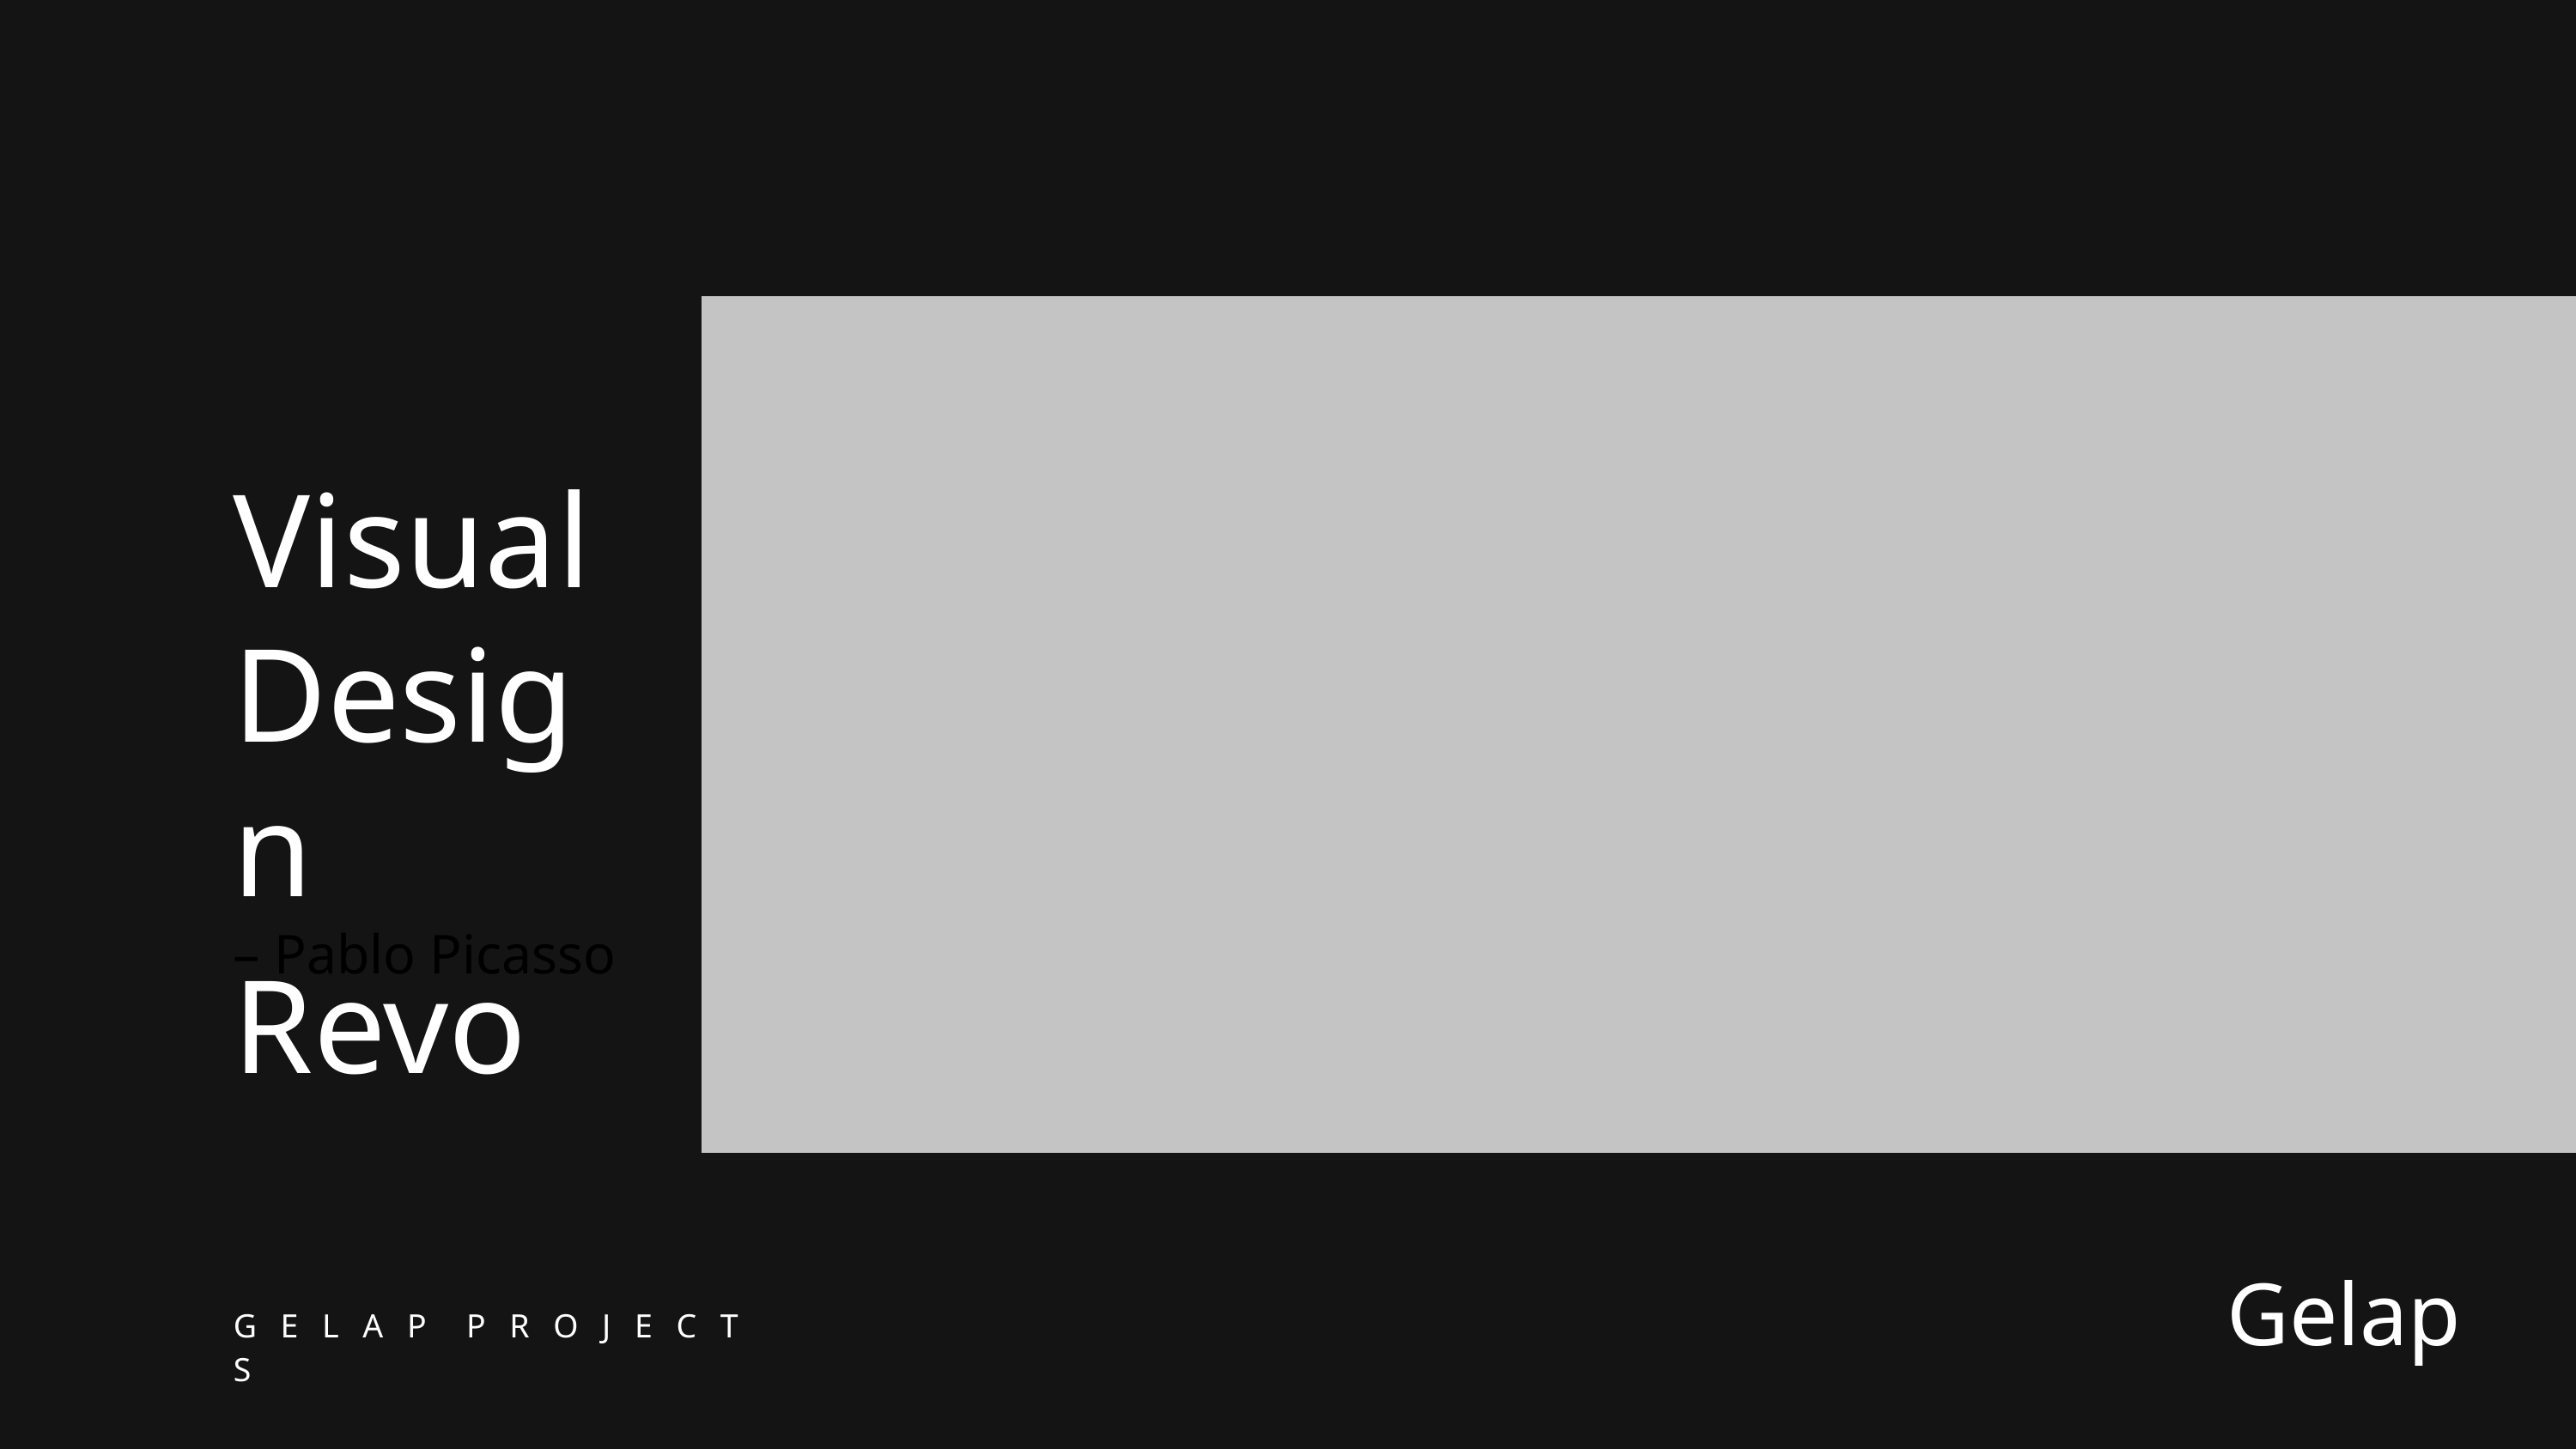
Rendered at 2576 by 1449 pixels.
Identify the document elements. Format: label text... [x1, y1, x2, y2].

text_box Visual Design Revo [233, 985, 615, 991]
text_box – Pablo Picasso [233, 917, 624, 985]
text_box Visual Design Revo [233, 458, 615, 917]
text_box Gelap. [2227, 1244, 2465, 1363]
picture [702, 296, 2576, 1153]
text_box G E L A P P R O J E C T S [233, 1300, 761, 1344]
